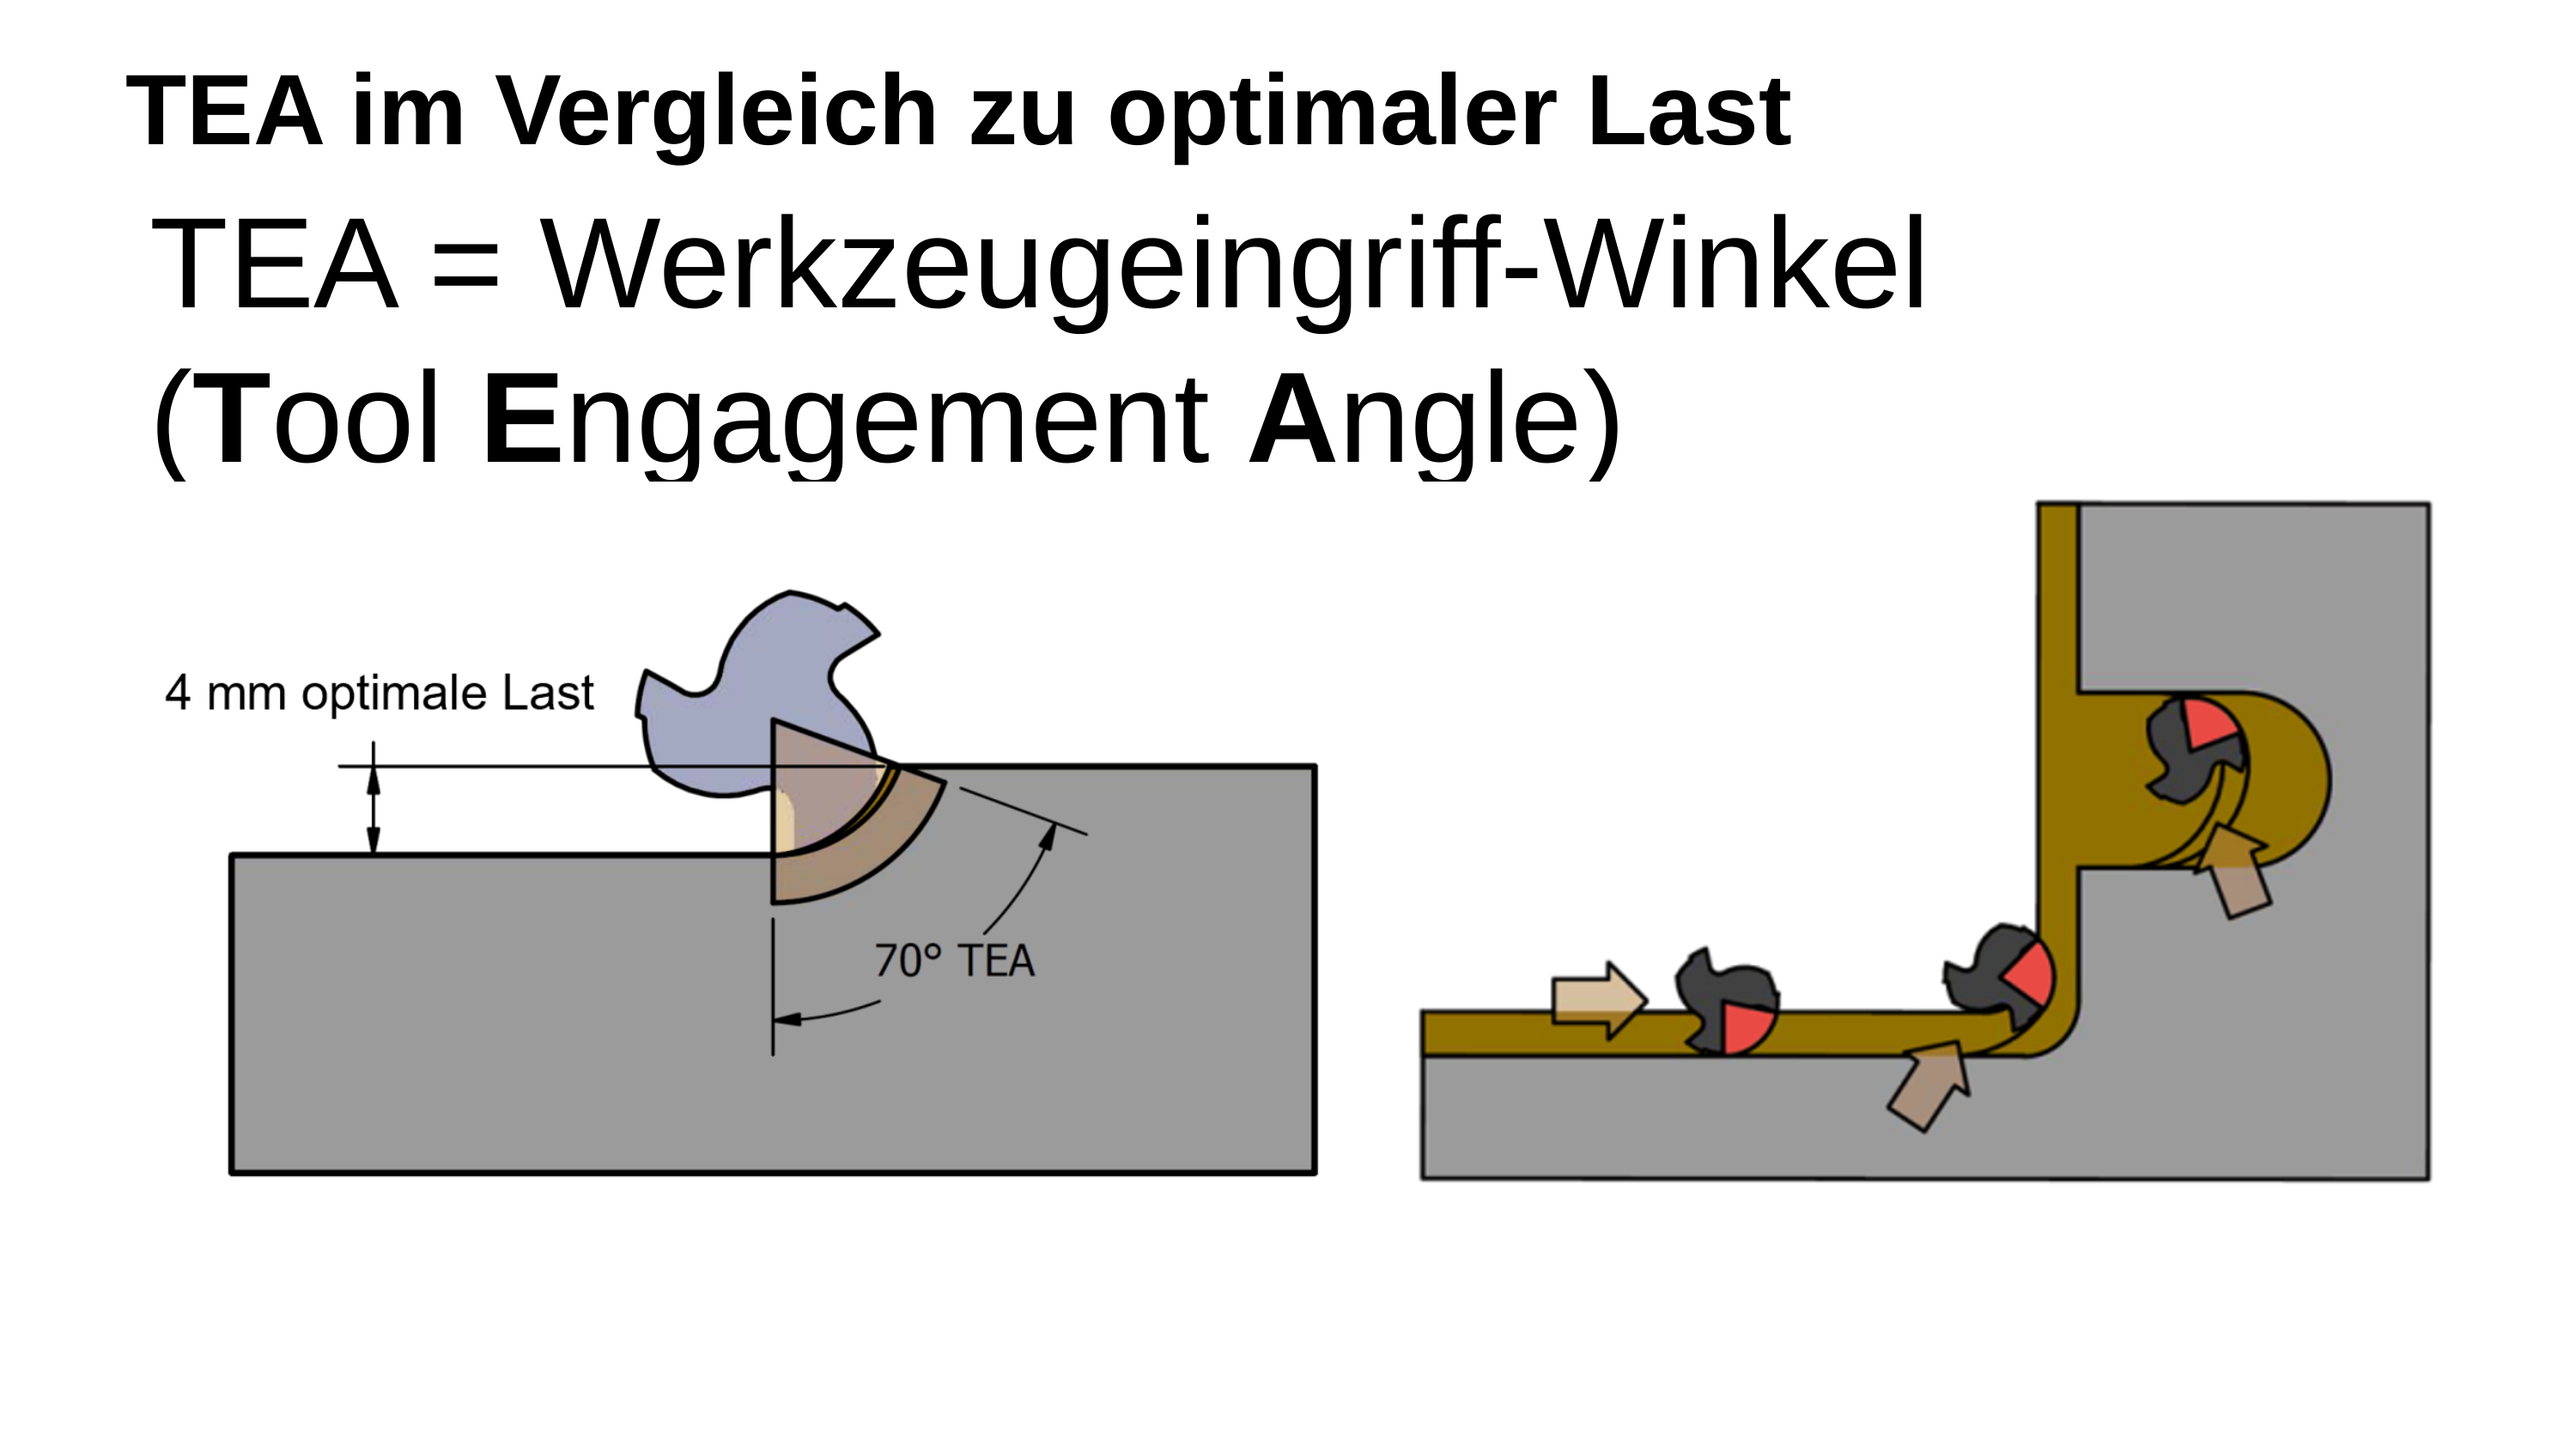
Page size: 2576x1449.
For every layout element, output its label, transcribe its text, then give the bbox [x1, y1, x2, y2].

text_box TEA = Werkzeugeingriff-Winkel (Tool Engagement Angle) [137, 172, 1981, 482]
title TEA im Vergleich zu optimaler Last [117, 54, 2446, 172]
picture [112, 482, 2476, 1235]
